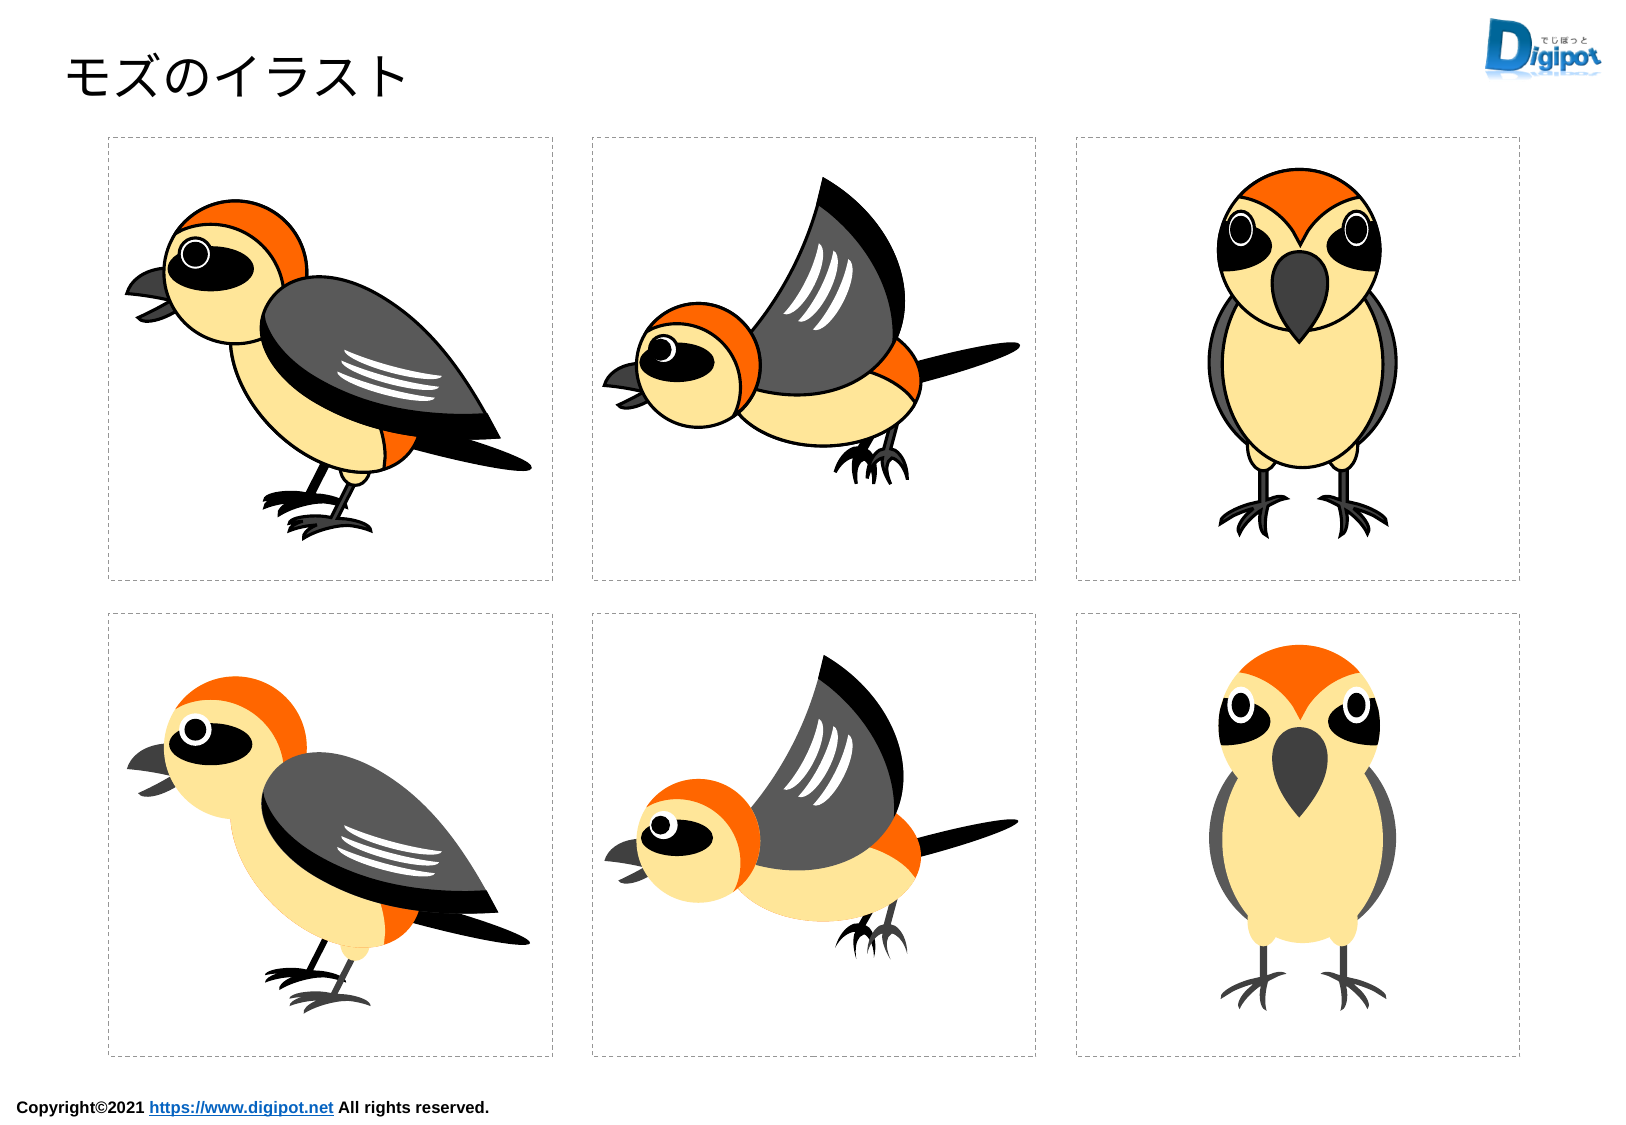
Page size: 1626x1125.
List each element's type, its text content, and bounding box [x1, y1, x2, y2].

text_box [129, 200, 534, 539]
text_box モズのイラスト [47, 38, 427, 113]
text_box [1209, 644, 1397, 1011]
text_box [606, 675, 1022, 960]
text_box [606, 199, 1022, 485]
picture [1485, 18, 1602, 82]
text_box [129, 676, 534, 1014]
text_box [1209, 169, 1397, 536]
